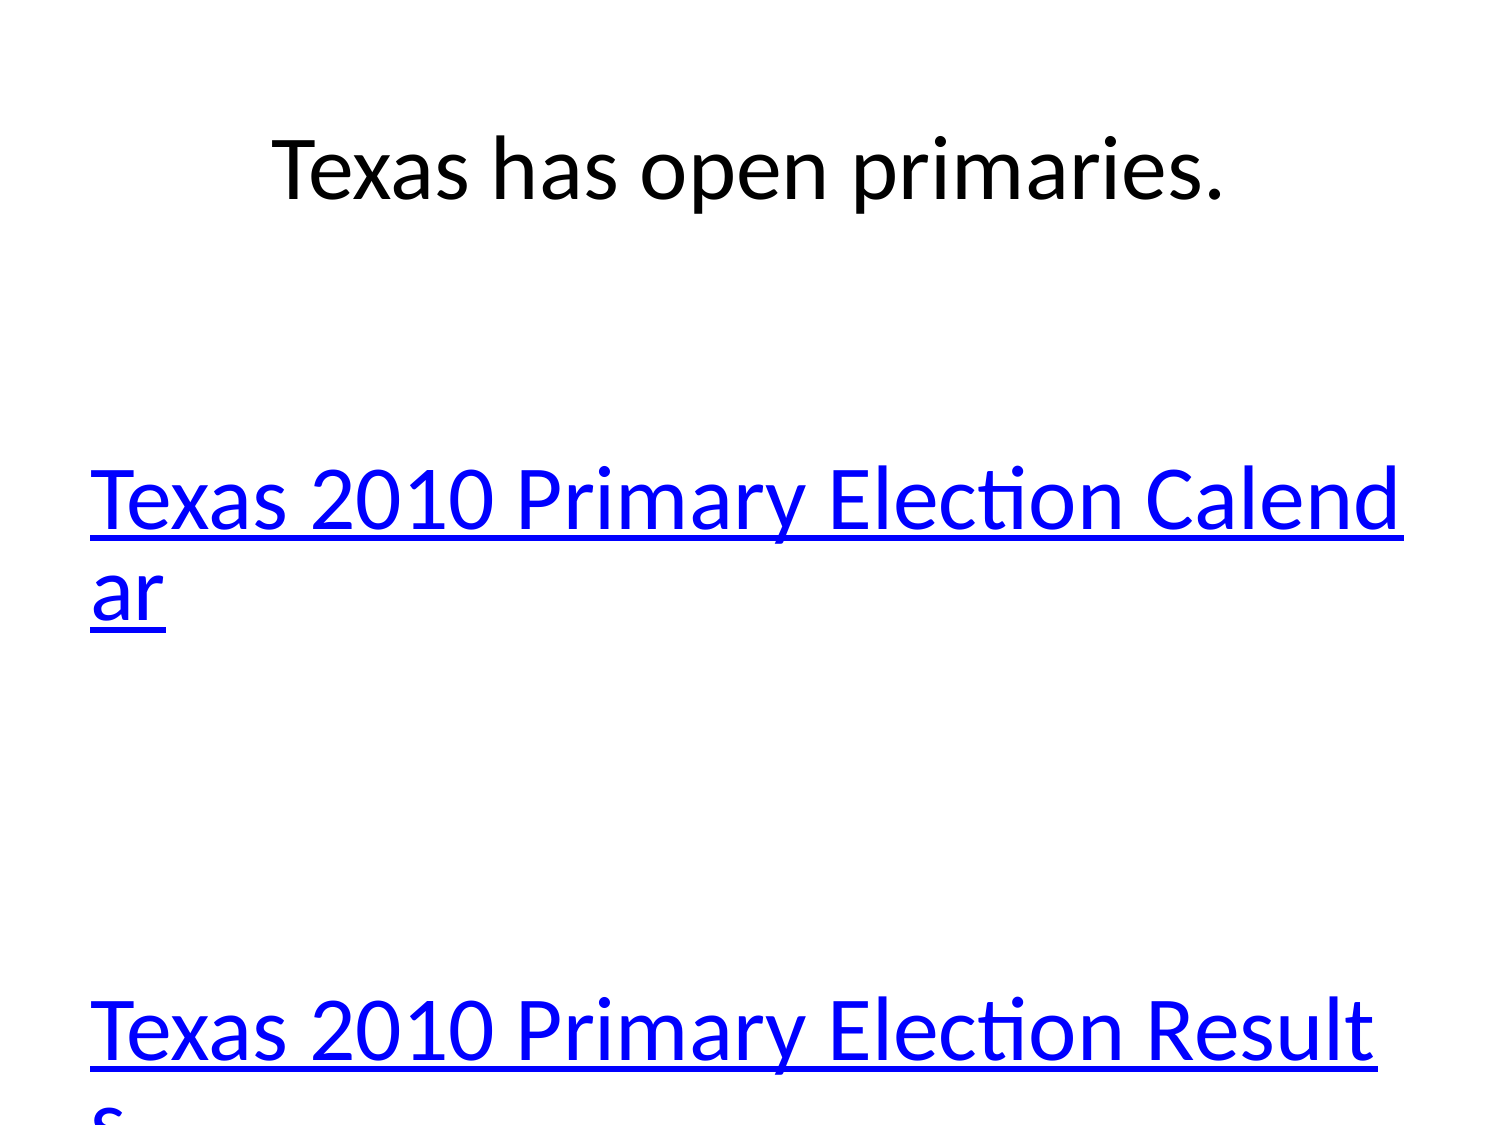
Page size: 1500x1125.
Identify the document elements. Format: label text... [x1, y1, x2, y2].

title Texas has open primaries. Texas 2010 Primary Election Calendar Texas 2010 Primary Election Results [74, 44, 1426, 1051]
